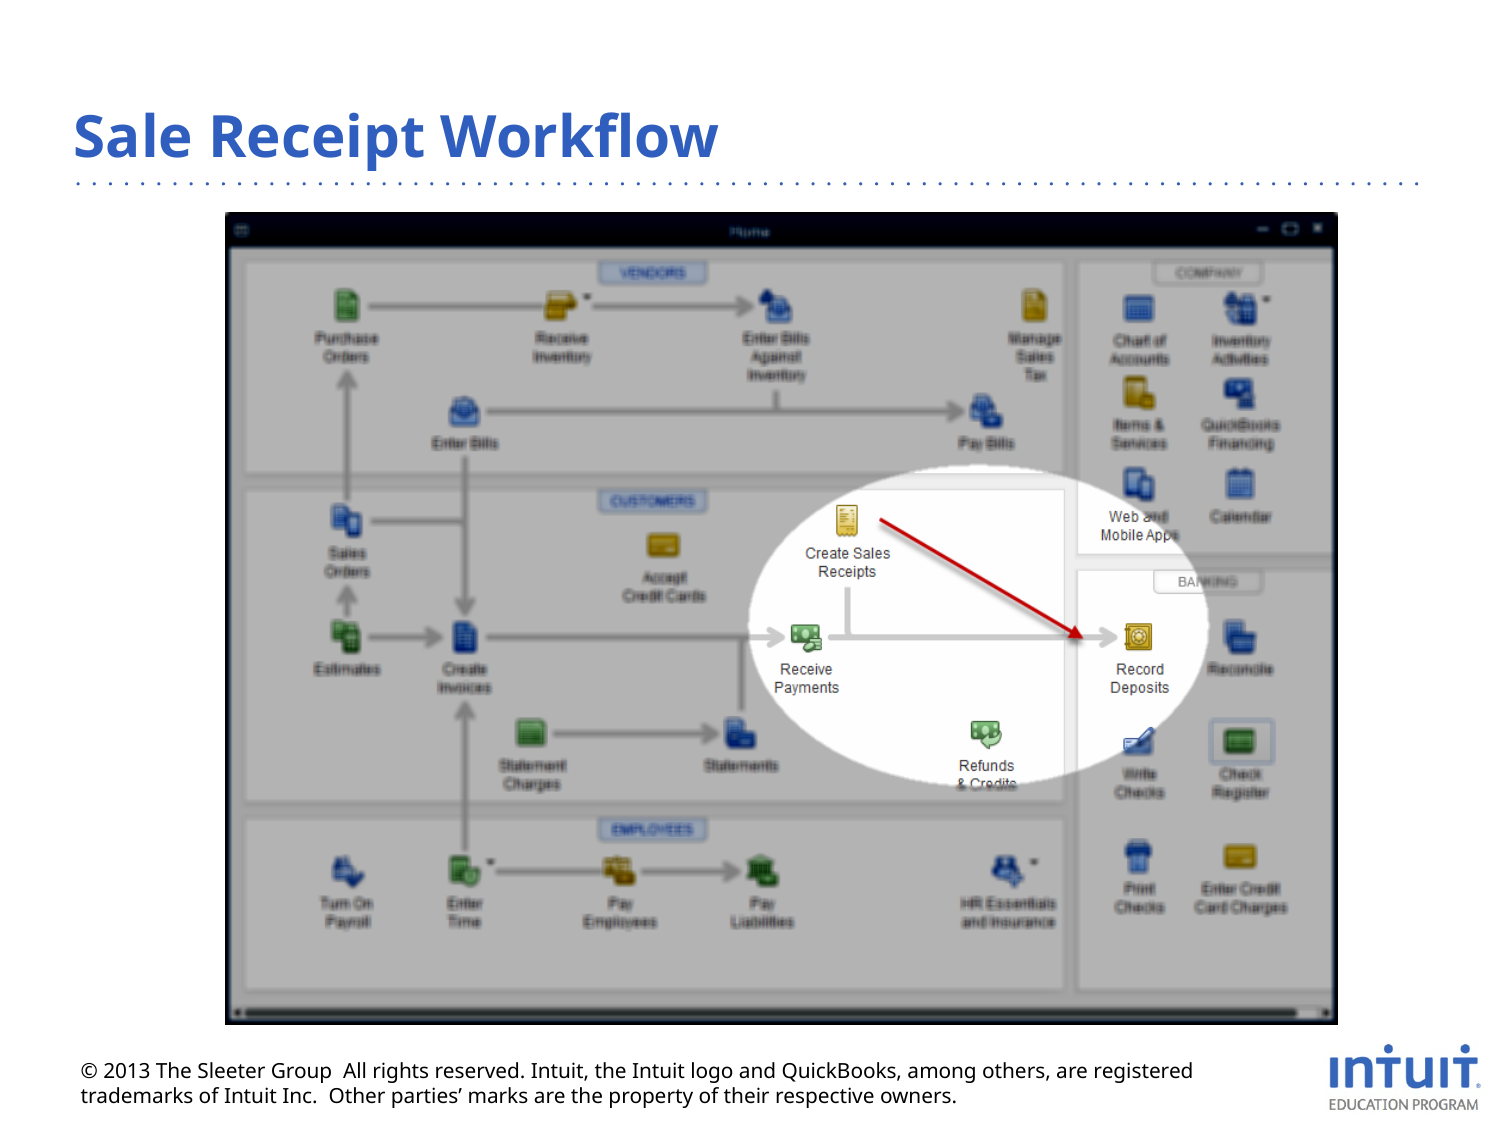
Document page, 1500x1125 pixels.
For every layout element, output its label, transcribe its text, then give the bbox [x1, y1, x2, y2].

picture [224, 212, 1338, 1026]
picture [1325, 1039, 1485, 1116]
title Sale Receipt Workflow [73, 62, 1424, 169]
